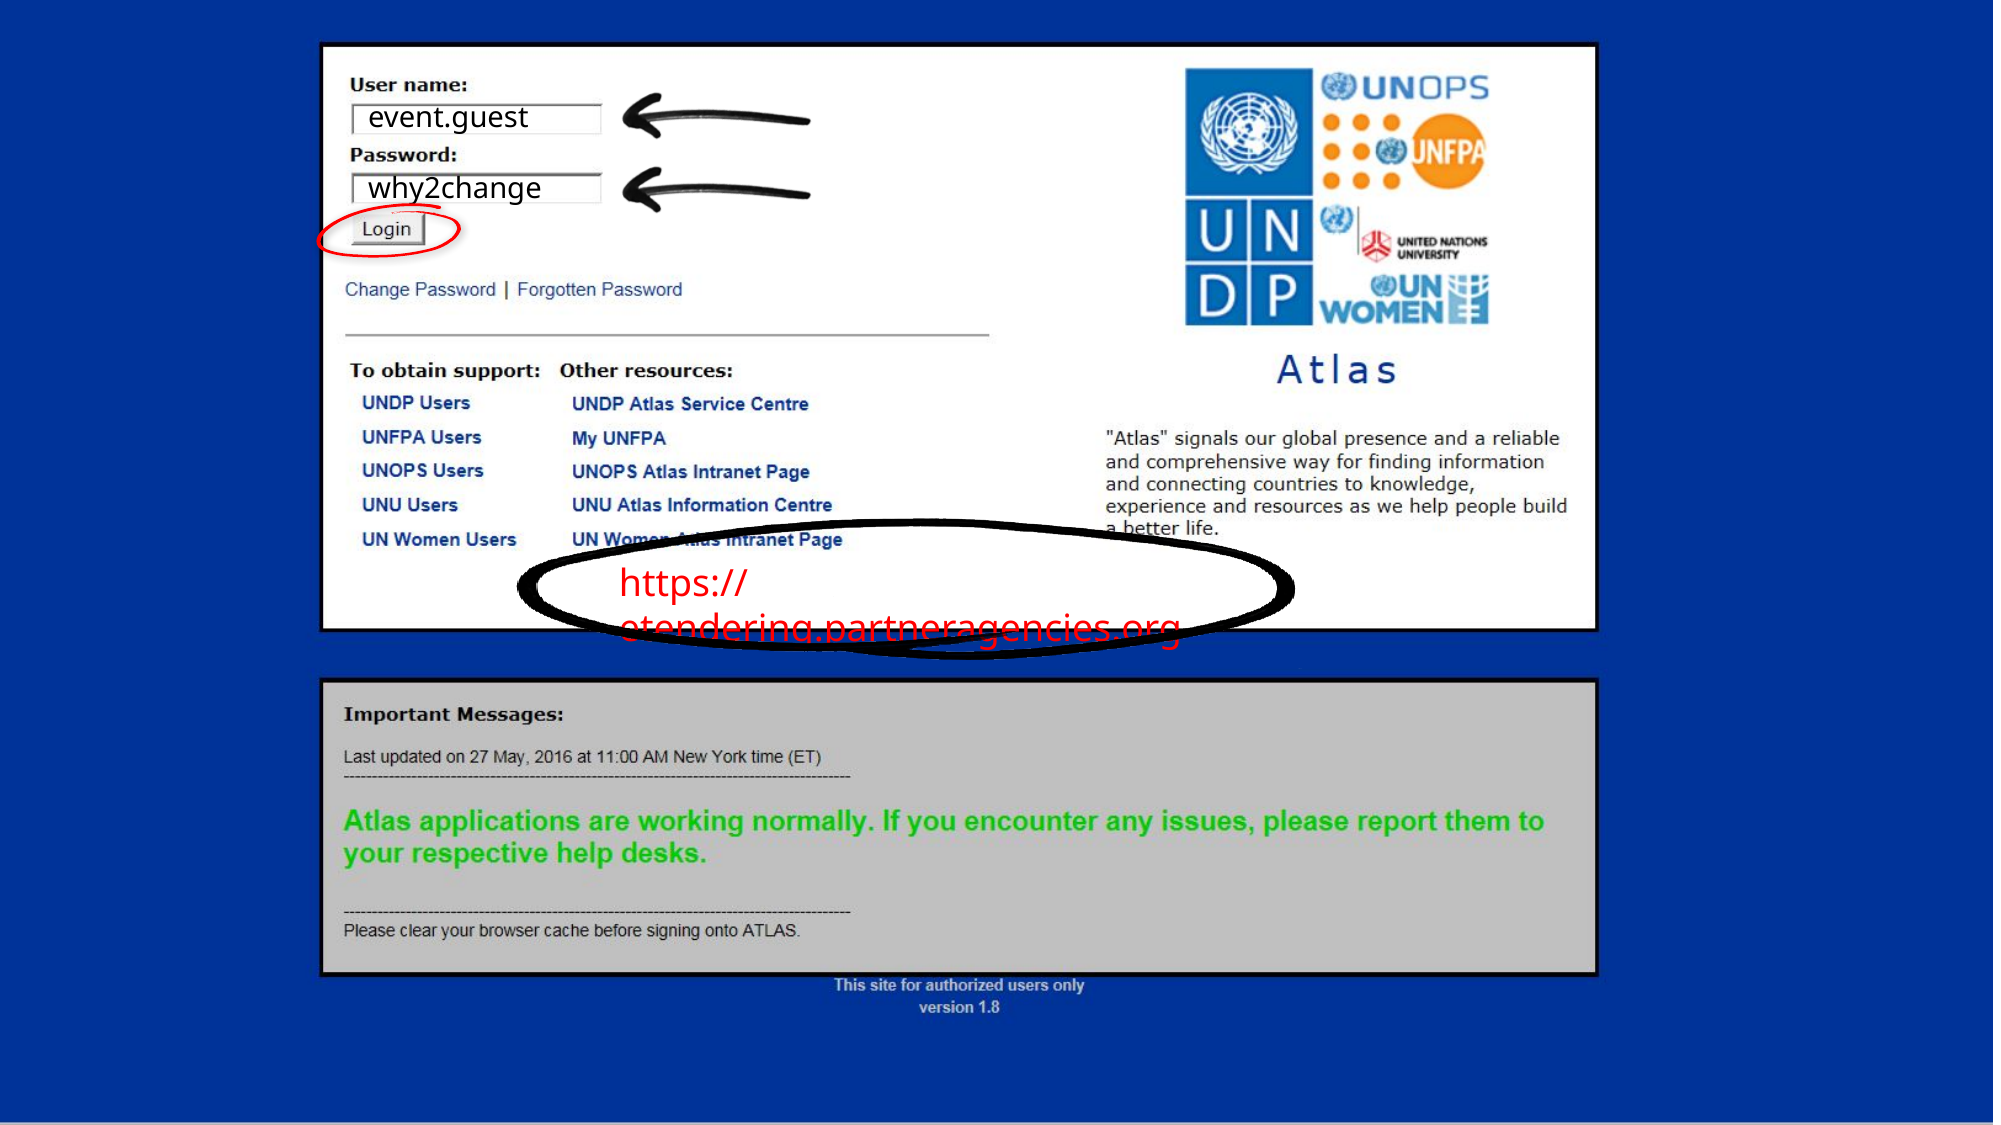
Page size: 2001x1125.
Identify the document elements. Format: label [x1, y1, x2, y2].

text_box [353, 162, 802, 236]
text_box [353, 70, 802, 162]
picture [0, 0, 1993, 1125]
text_box [500, 499, 1305, 669]
